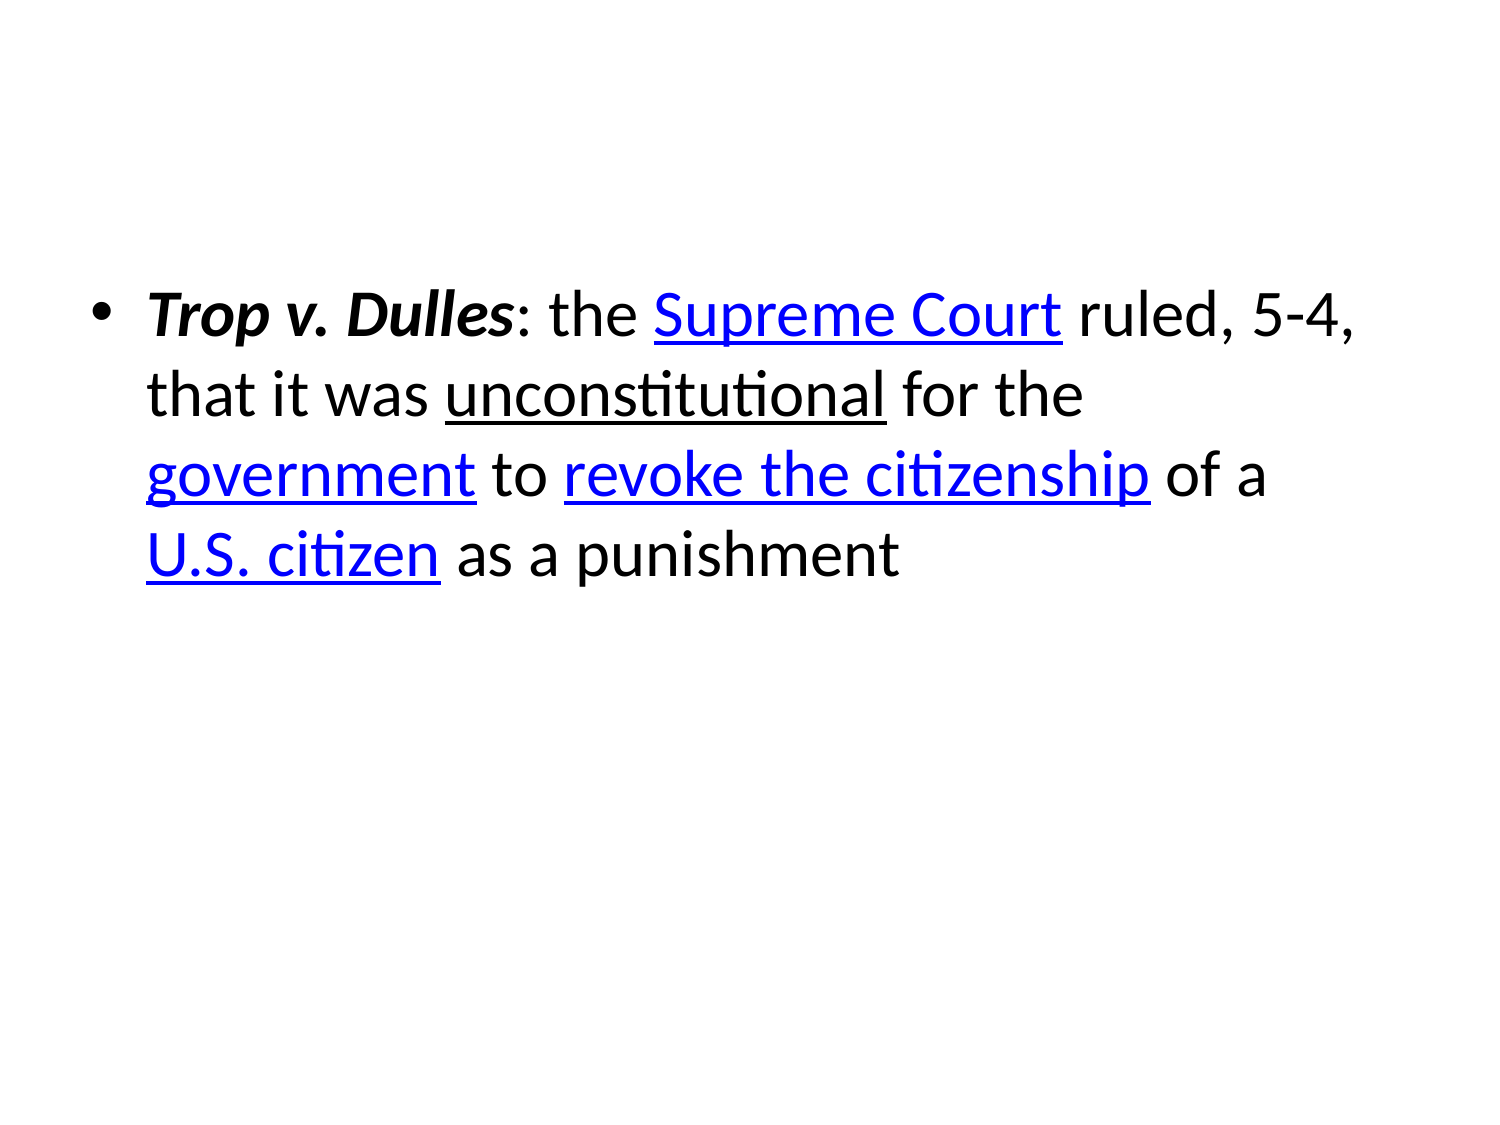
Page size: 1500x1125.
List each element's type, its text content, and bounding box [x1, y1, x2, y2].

list Trop v. Dulles: the Supreme Court ruled, 5-4, that it was unconstitutional for the government to revoke the citizenship of a U.S. citizen as a punishment [75, 262, 1425, 1005]
